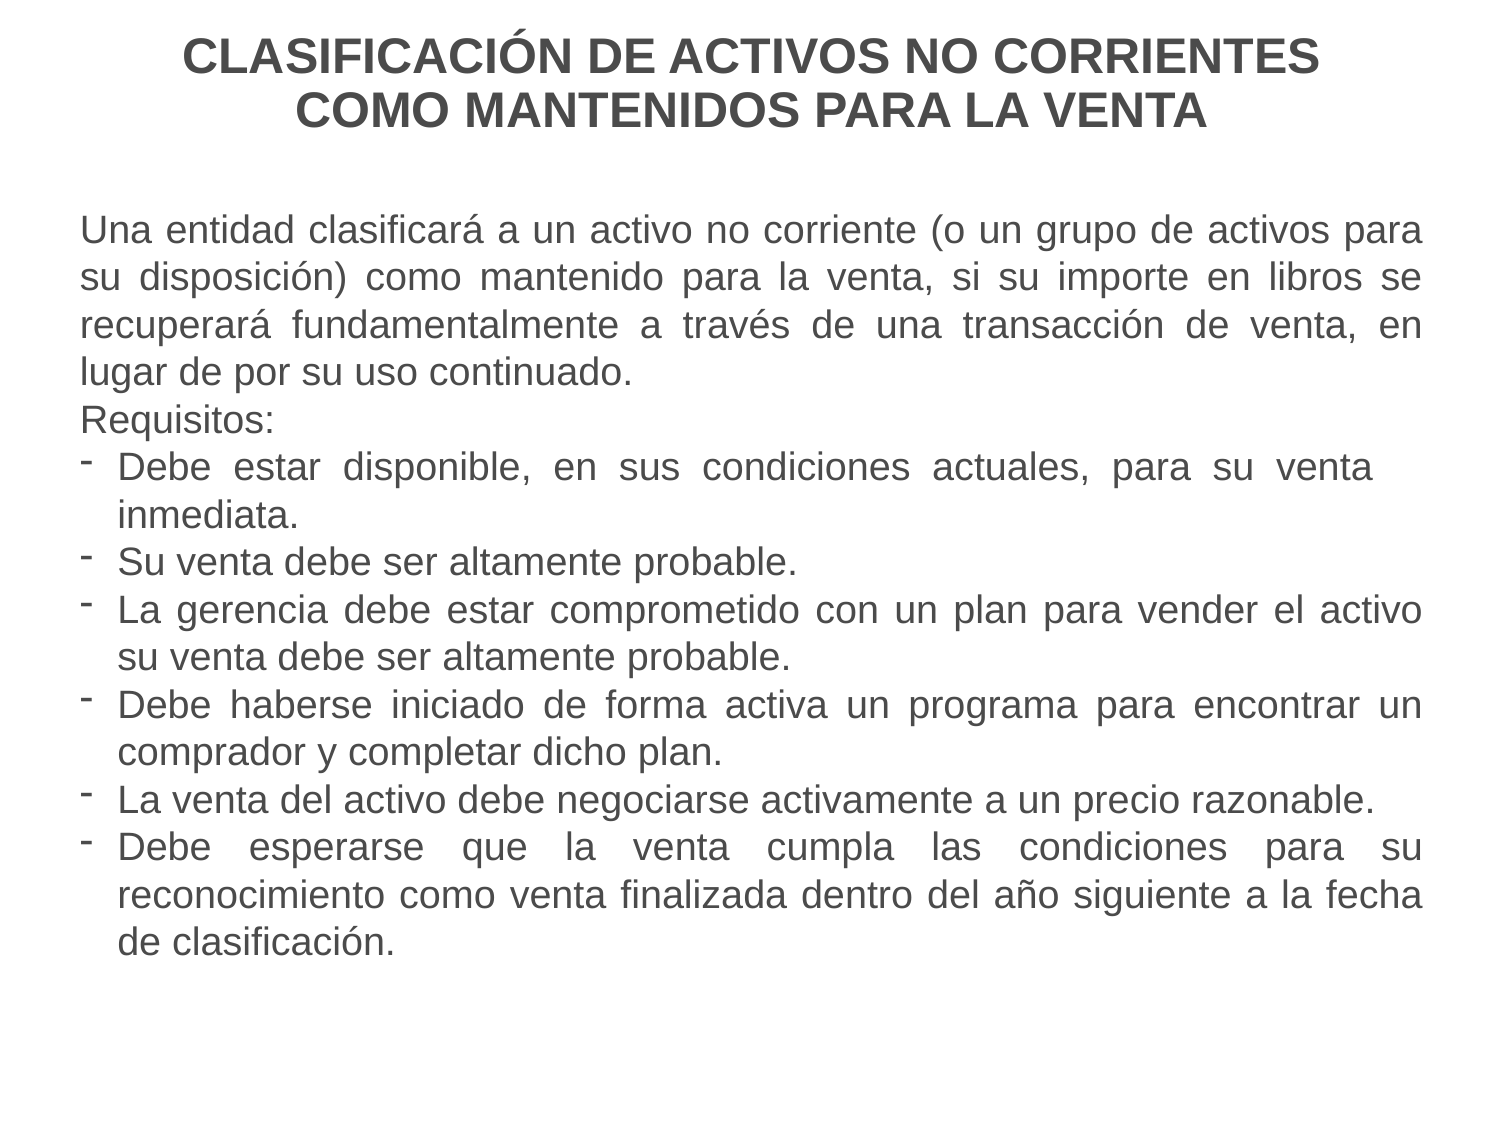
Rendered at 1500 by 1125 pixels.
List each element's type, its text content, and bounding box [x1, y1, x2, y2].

title Clasificación DE ACTIVOS NO CORRIENTES COMO mantenidos para la venta [147, 1, 1357, 139]
list Una entidad clasificará a un activo no corriente (o un grupo de activos para su disposición) como mantenido para la venta, si su importe en libros se recuperará fundamentalmente a través de una transacción de venta, en lugar de por su uso continuado. Requisitos: Debe estar disponible, en sus condiciones actuales, para su venta inmediata. Su venta debe ser altamente probable. La gerencia debe estar comprometido con un plan para vender el activo su venta debe ser altamente probable. Debe haberse iniciado de forma activa un programa para encontrar un comprador y completar dicho plan. La venta del activo debe negociarse activamente a un precio razonable. Debe esperarse que la venta cumpla las condiciones para su reconocimiento como venta finalizada dentro del año siguiente a la fecha de clasificación. [64, 196, 1440, 1012]
